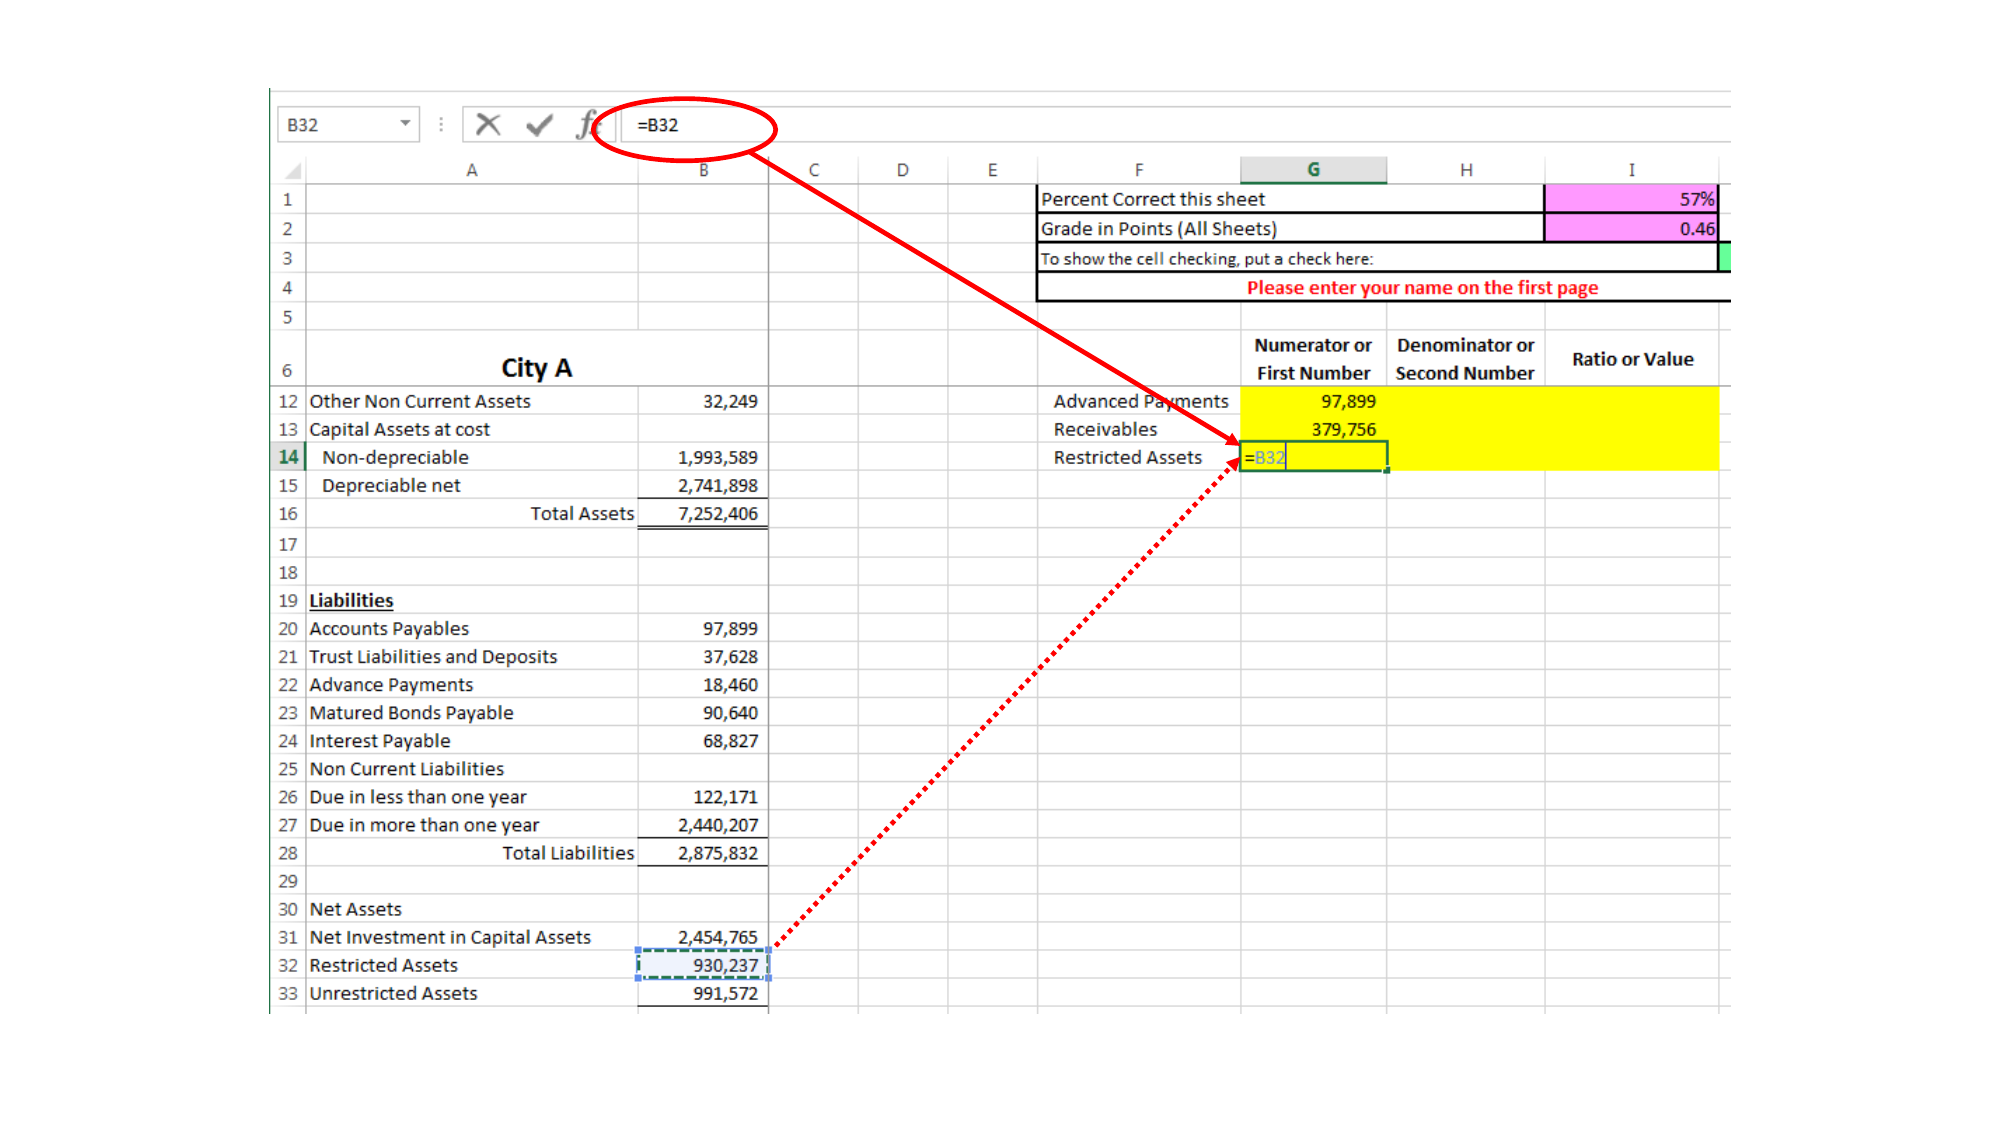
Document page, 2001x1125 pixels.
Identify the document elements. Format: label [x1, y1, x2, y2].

text_box [748, 151, 1241, 446]
text_box [775, 456, 1241, 946]
list [269, 88, 1731, 1014]
